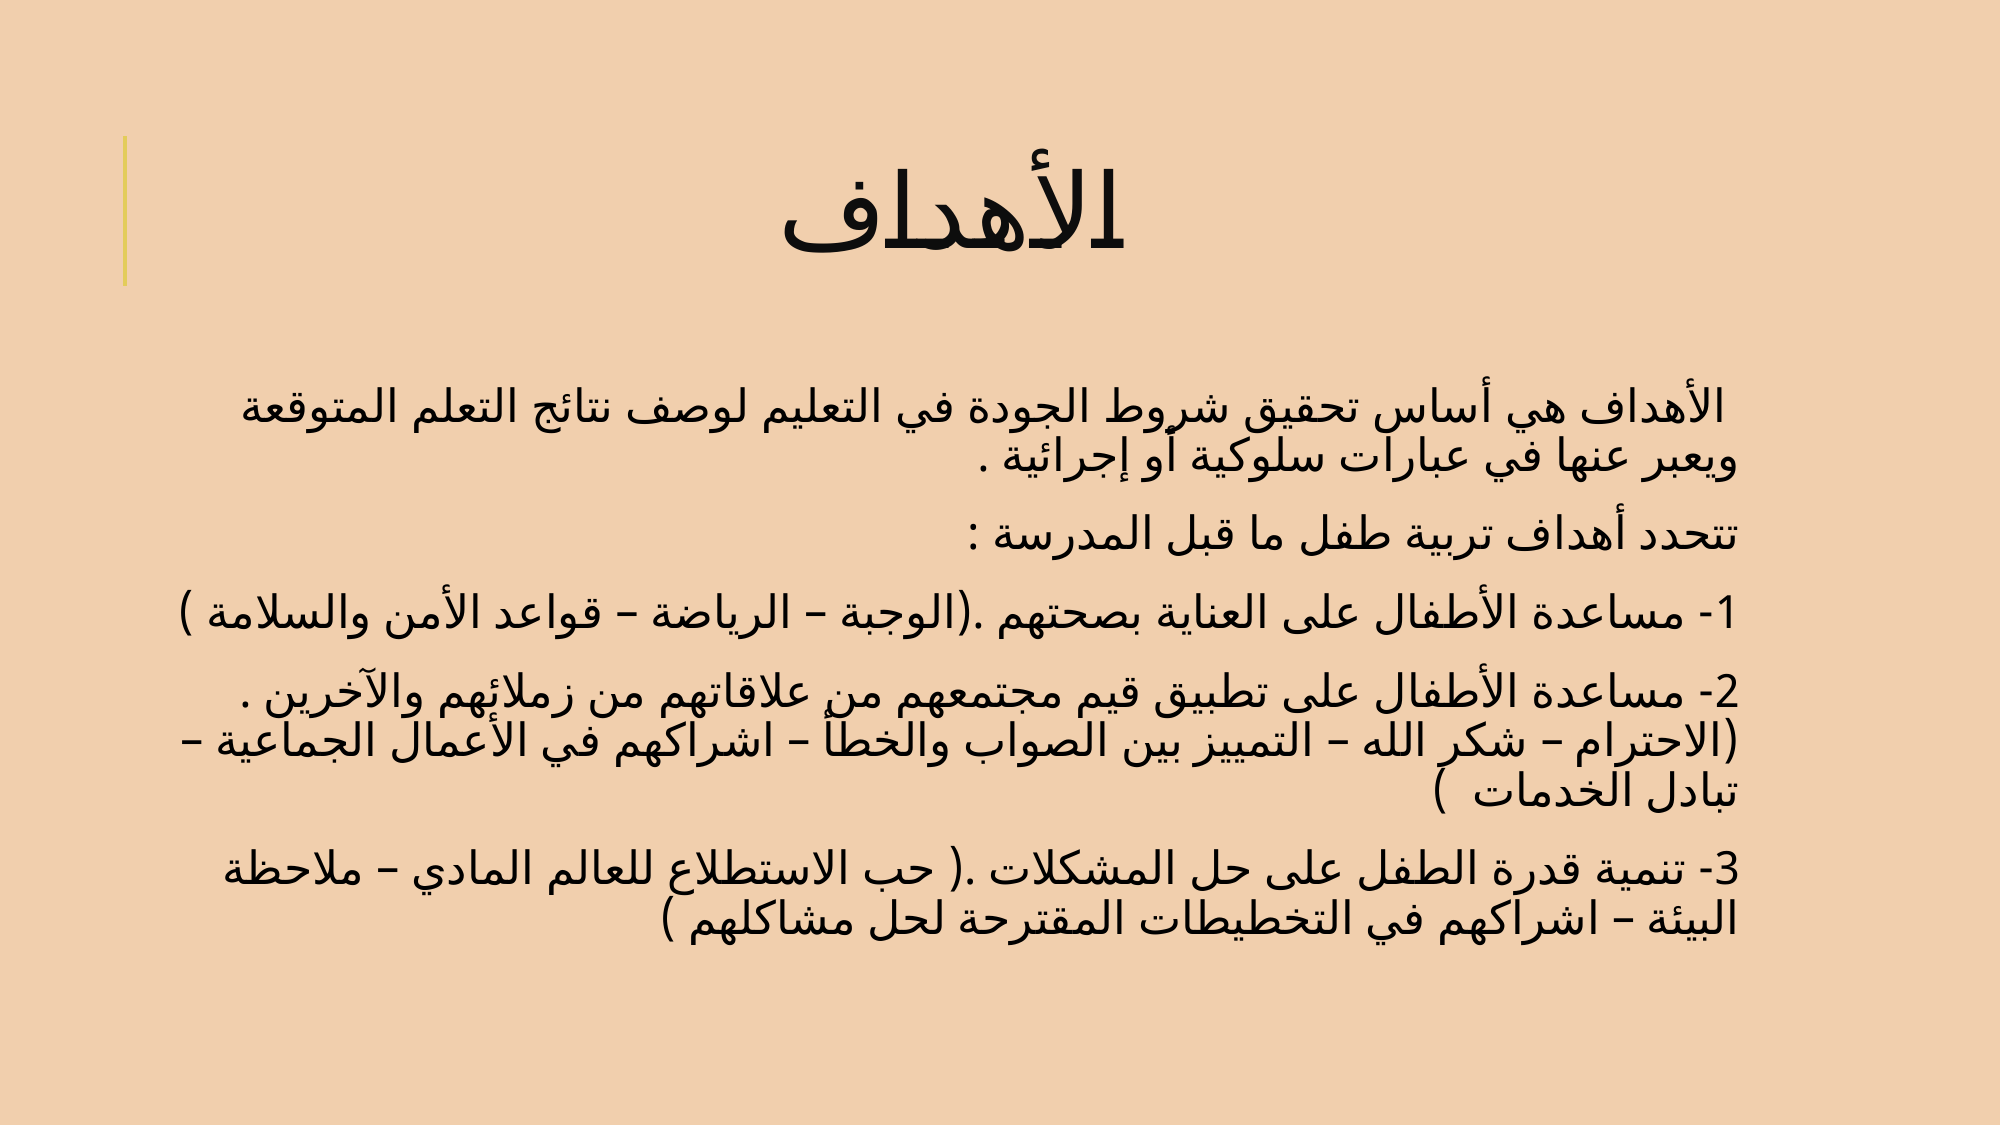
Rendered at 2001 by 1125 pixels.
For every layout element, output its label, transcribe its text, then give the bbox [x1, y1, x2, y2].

title الأهداف [168, 96, 1763, 342]
list الأهداف هي أساس تحقيق شروط الجودة في التعليم لوصف نتائج التعلم المتوقعة ويعبر عنها في عبارات سلوكية أو إجرائية . تتحدد أهداف تربية طفل ما قبل المدرسة : 1- مساعدة الأطفال على العناية بصحتهم .(الوجبة – الرياضة – قواعد الأمن والسلامة ) 2- مساعدة الأطفال على تطبيق قيم مجتمعهم من علاقاتهم من زملائهم والآخرين .(الاحترام – شكر الله – التمييز بين الصواب والخطأ – اشراكهم في الأعمال الجماعية – تبادل الخدمات ) 3- تنمية قدرة الطفل على حل المشكلات .( حب الاستطلاع للعالم المادي – ملاحظة البيئة – اشراكهم في التخطيطات المقترحة لحل مشاكلهم ) [168, 375, 1763, 1035]
